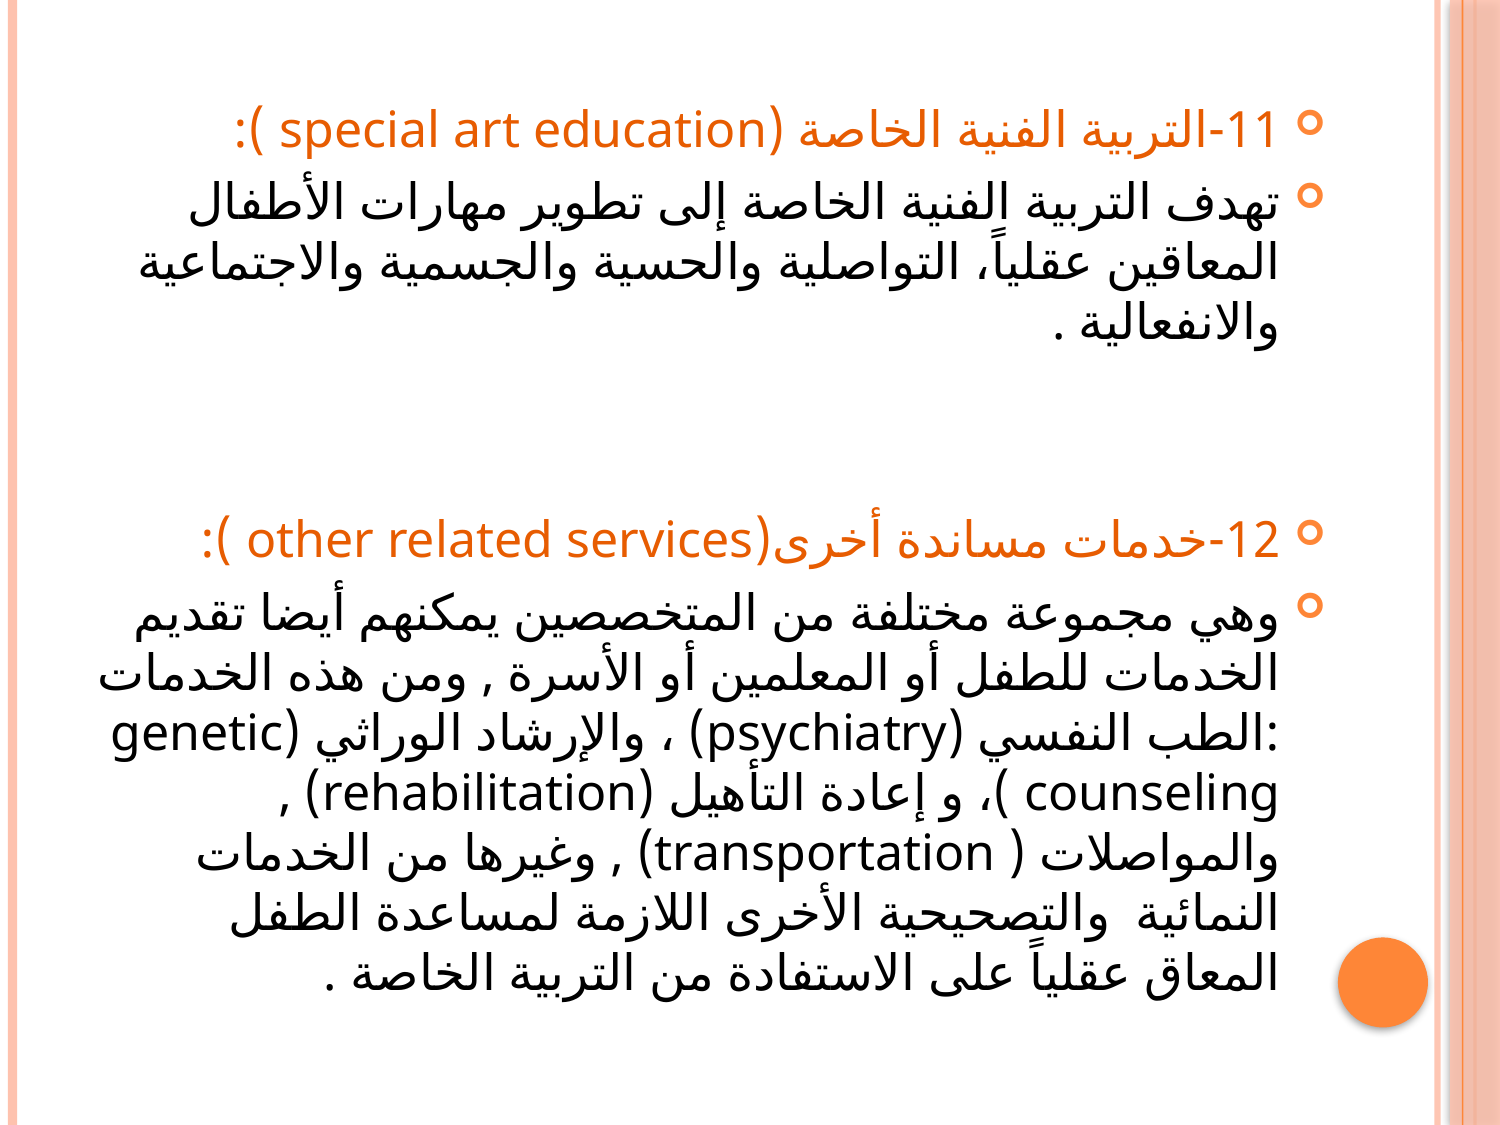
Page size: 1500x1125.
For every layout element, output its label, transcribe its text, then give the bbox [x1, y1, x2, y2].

list 11-التربية الفنية الخاصة (special art education ): تهدف التربية الفنية الخاصة إلى تطوير مهارات الأطفال المعاقين عقلياً، التواصلية والحسية والجسمية والاجتماعية والانفعالية . 12-خدمات مساندة أخرى(other related services ): وهي مجموعة مختلفة من المتخصصين يمكنهم أيضا تقديم الخدمات للطفل أو المعلمين أو الأسرة , ومن هذه الخدمات :الطب النفسي (psychiatry) ، والإرشاد الوراثي (genetic counseling )، و إعادة التأهيل (rehabilitation) , والمواصلات ( transportation) , وغيرها من الخدمات النمائية والتصحيحية الأخرى اللازمة لمساعدة الطفل المعاق عقلياً على الاستفادة من التربية الخاصة . [75, 90, 1341, 1062]
